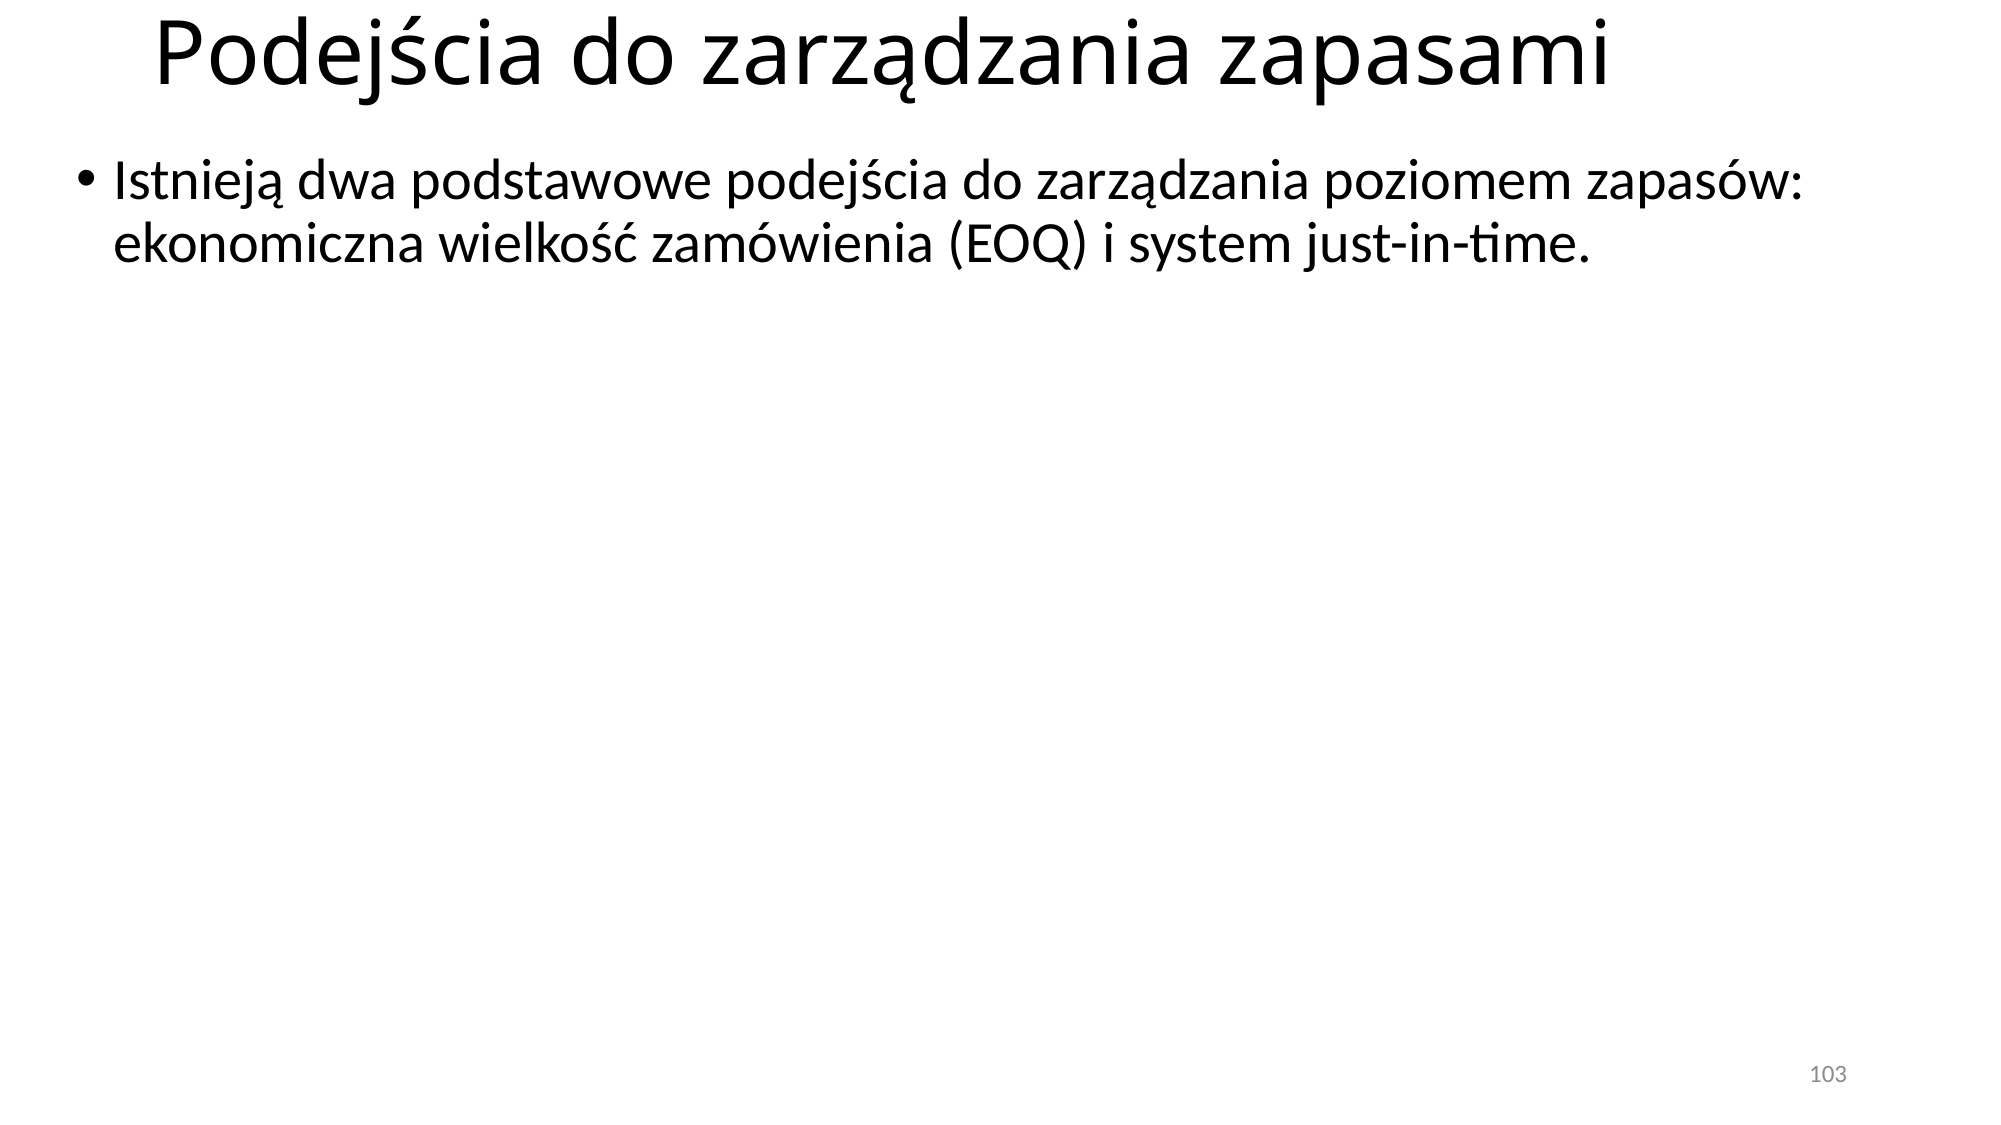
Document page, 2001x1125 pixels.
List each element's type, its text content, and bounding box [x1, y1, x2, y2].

list Istnieją dwa podstawowe podejścia do zarządzania poziomem zapasów: ekonomiczna wielkość zamówienia (EOQ) i system just-in-time. [60, 141, 1950, 1019]
title Podejścia do zarządzania zapasami [137, 0, 1863, 112]
slide_number 103 [1412, 1042, 1863, 1103]
